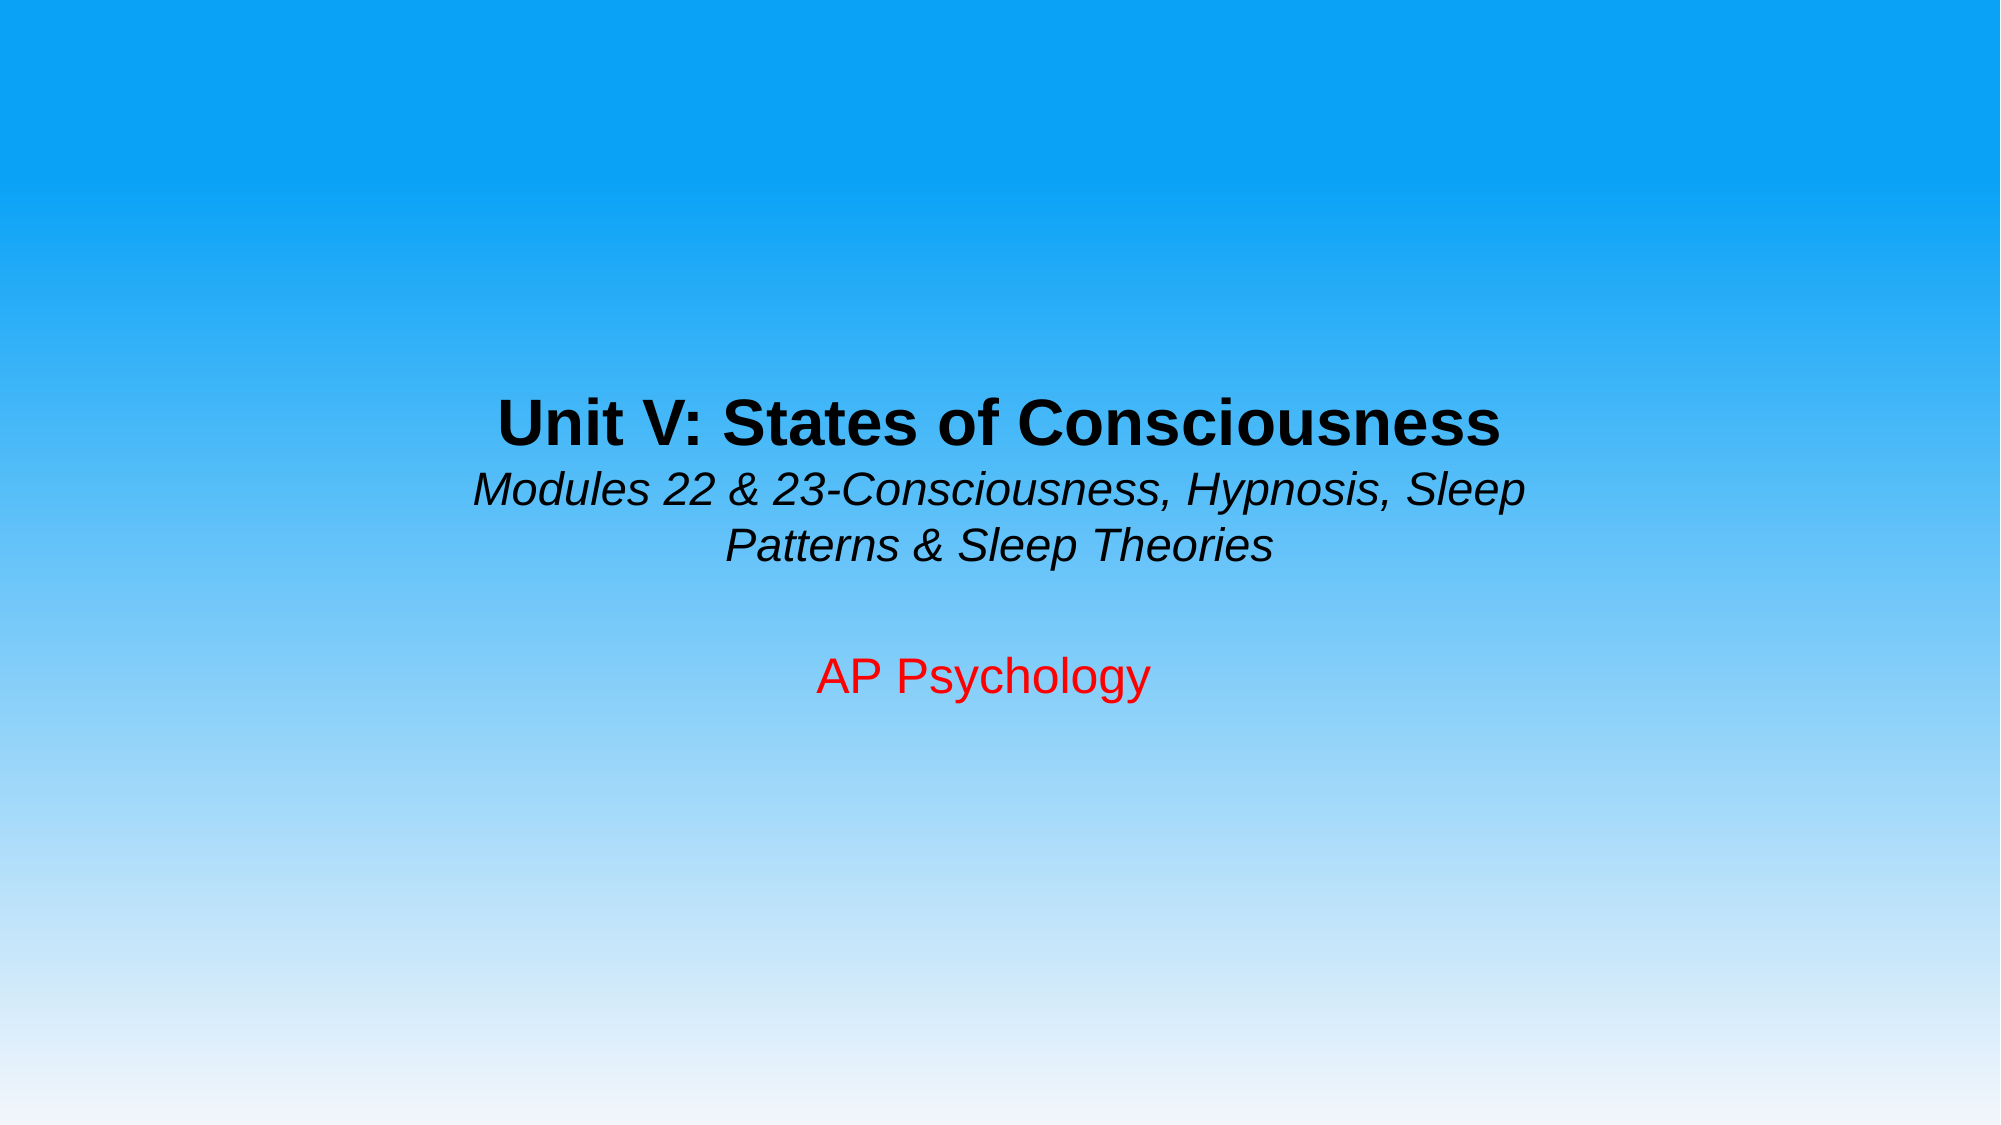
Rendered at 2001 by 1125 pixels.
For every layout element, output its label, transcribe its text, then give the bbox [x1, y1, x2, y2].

title Unit V: States of Consciousness Modules 22 & 23-Consciousness, Hypnosis, Sleep Patterns & Sleep Theories [437, 375, 1563, 576]
text_box AP Psychology [804, 637, 1163, 709]
